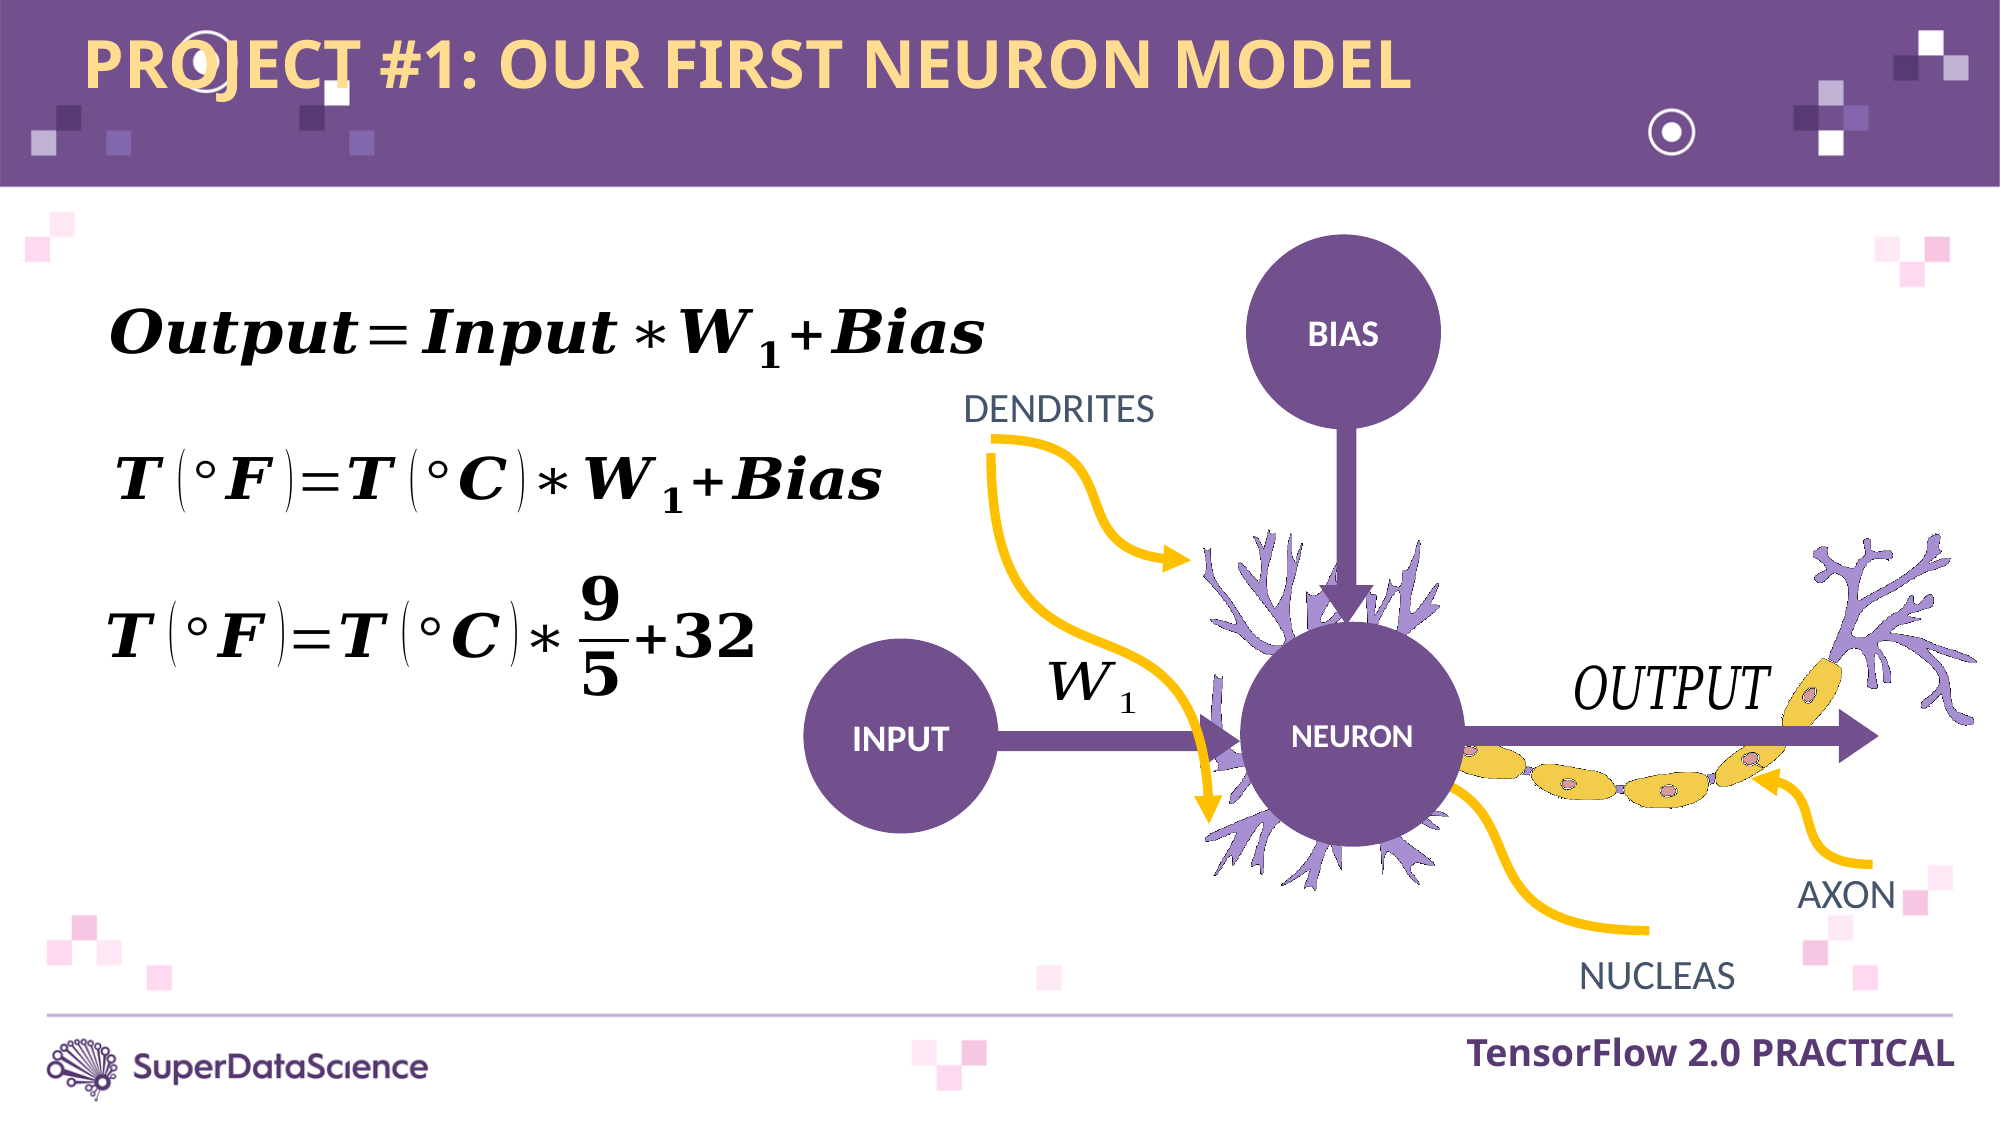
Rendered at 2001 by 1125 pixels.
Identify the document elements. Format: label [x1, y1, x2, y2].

text_box [1359, 770, 1650, 931]
picture [0, 0, 2000, 1125]
text_box [990, 438, 1192, 529]
text_box [1750, 778, 1873, 865]
text_box [914, 529, 1286, 748]
